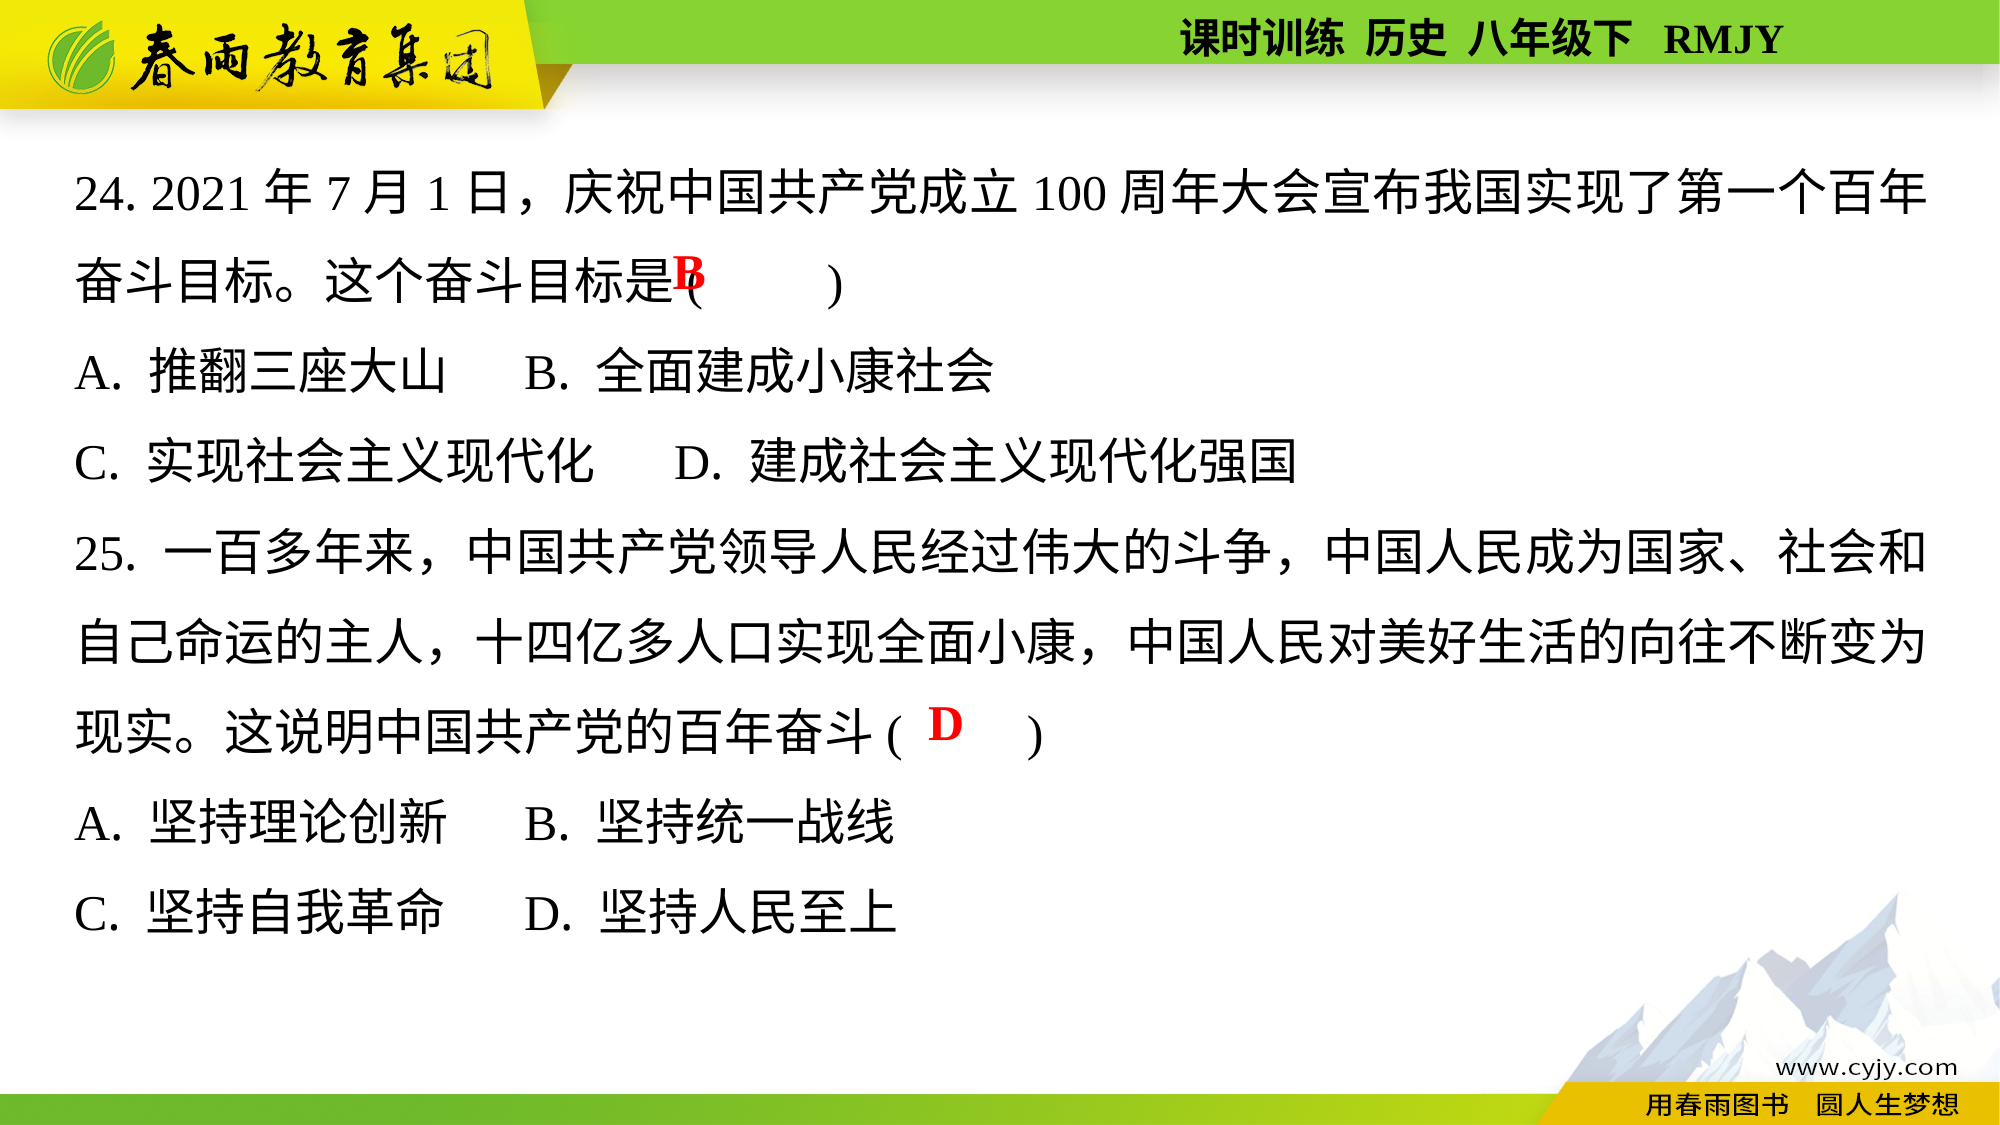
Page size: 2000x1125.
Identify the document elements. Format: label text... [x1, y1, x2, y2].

list 24. 2021年7月1日，庆祝中国共产党成立100周年大会宣布我国实现了第一个百年奋斗目标。这个奋斗目标是( ) A. 推翻三座大山 B. 全面建成小康社会 C. 实现社会主义现代化 D. 建成社会主义现代化强国 25. 一百多年来，中国共产党领导人民经过伟大的斗争，中国人民成为国家、社会和自己命运的主人，十四亿多人口实现全面小康，中国人民对美好生活的向往不断变为现实。这说明中国共产党的百年奋斗( ) A. 坚持理论创新 B. 坚持统一战线 C. 坚持自我革命 D. 坚持人民至上 [59, 122, 1944, 956]
text_box D [913, 683, 980, 759]
text_box B [657, 231, 721, 307]
picture [0, 0, 2000, 1125]
